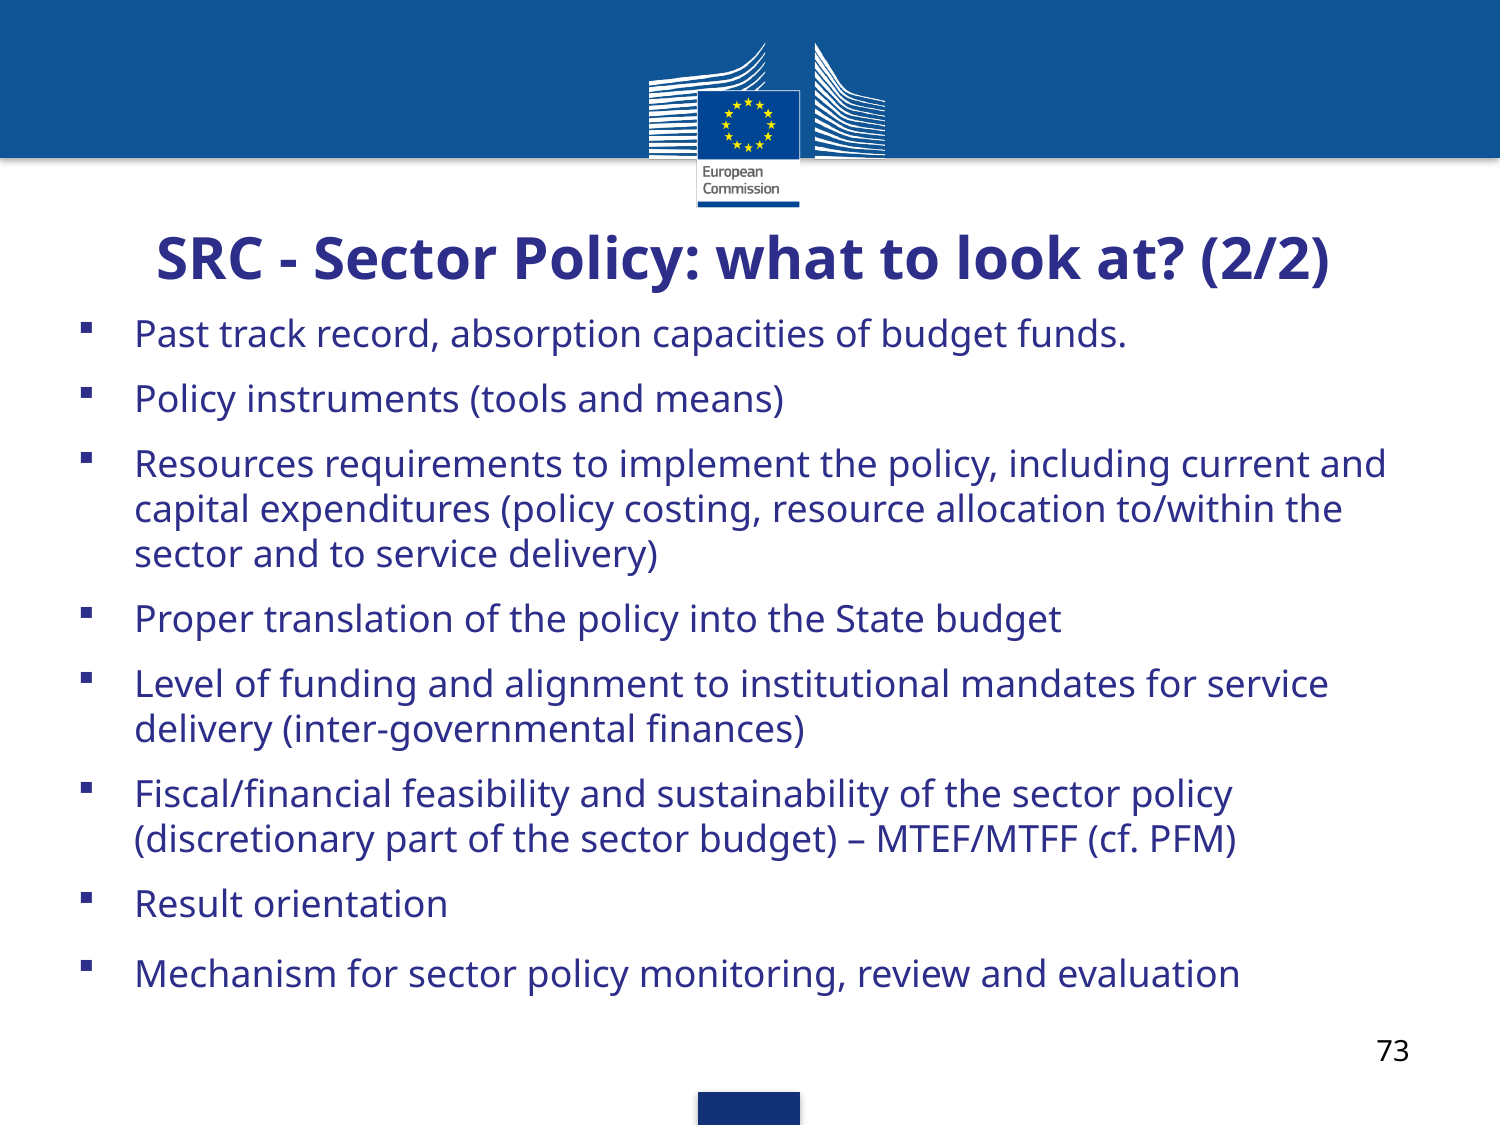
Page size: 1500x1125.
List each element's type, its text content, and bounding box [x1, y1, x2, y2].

picture [649, 42, 885, 178]
title SRC - Sector Policy: what to look at? (2/2) [15, 178, 1414, 335]
slide_number 73 [1074, 1024, 1426, 1117]
list Past track record, absorption capacities of budget funds. Policy instruments (tools and means) Resources requirements to implement the policy, including current and capital expenditures (policy costing, resource allocation to/within the sector and to service delivery) Proper translation of the policy into the State budget Level of funding and alignment to institutional mandates for service delivery (inter-governmental finances) Fiscal/financial feasibility and sustainability of the sector policy (discretionary part of the sector budget) – MTEF/MTFF (cf. PFM) Result orientation Mechanism for sector policy monitoring, review and evaluation [62, 302, 1414, 1071]
